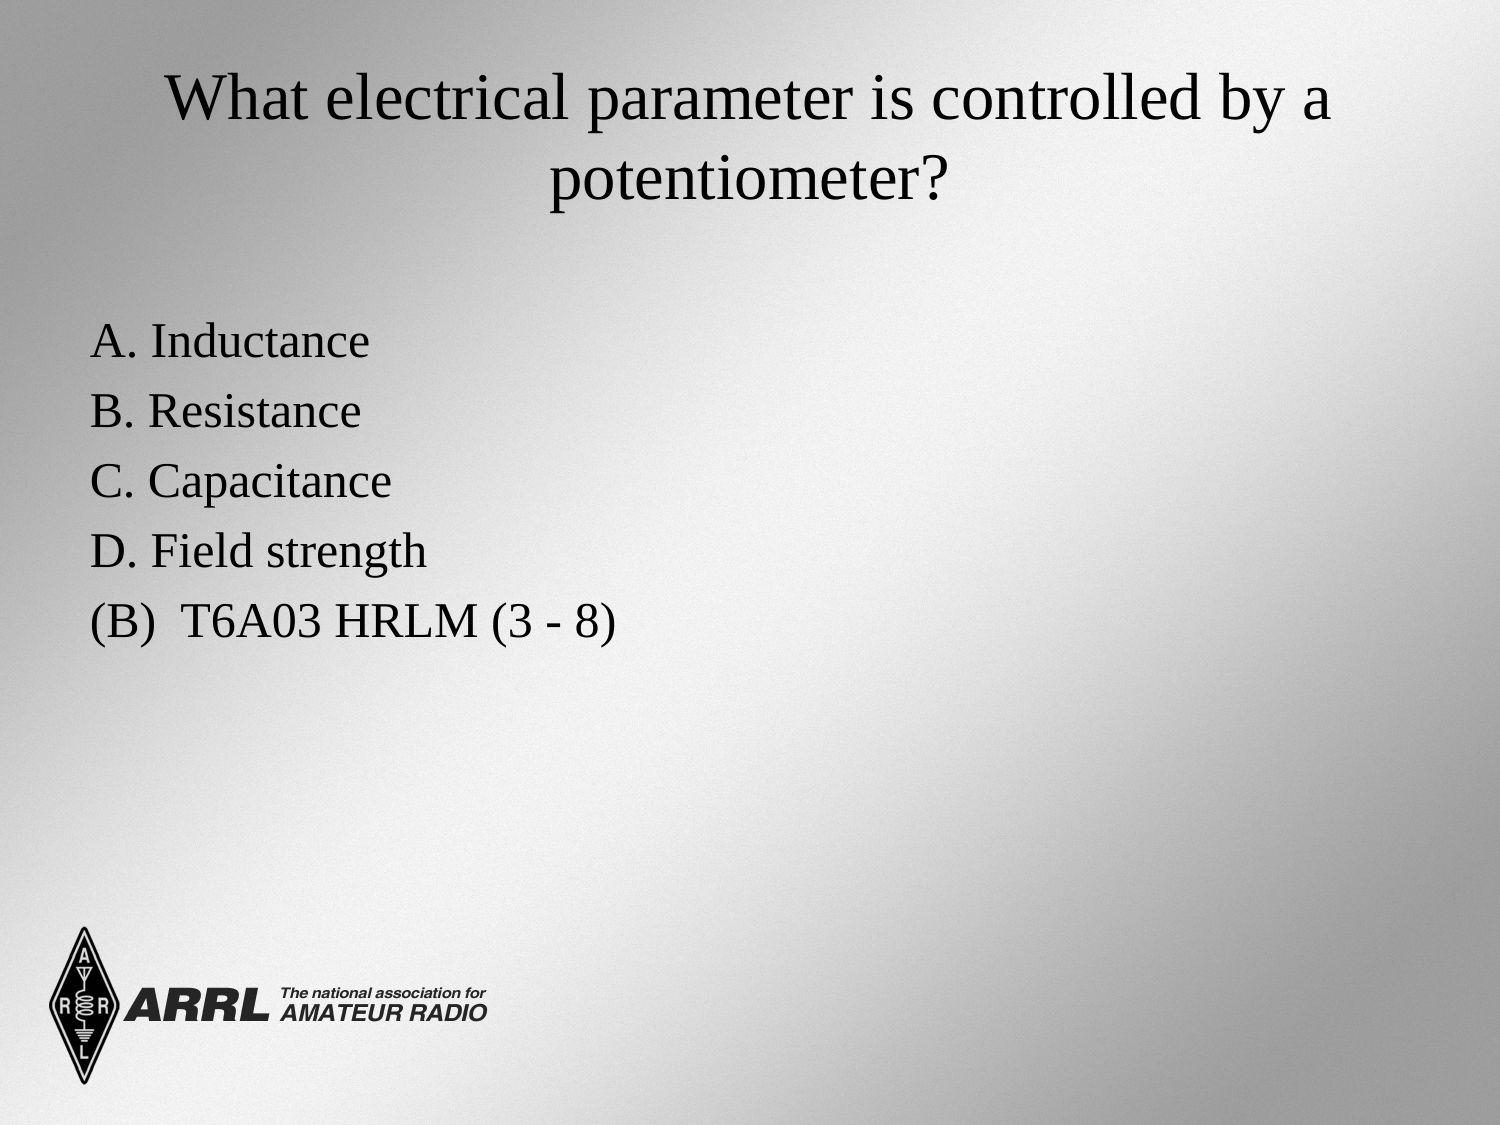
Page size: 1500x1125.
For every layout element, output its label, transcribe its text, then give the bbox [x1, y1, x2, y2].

list A. Inductance B. Resistance C. Capacitance D. Field strength (B) T6A03 HRLM (3 - 8) [75, 299, 1425, 1005]
title What electrical parameter is controlled by a potentiometer? [75, 45, 1425, 233]
picture [0, 0, 1500, 1125]
